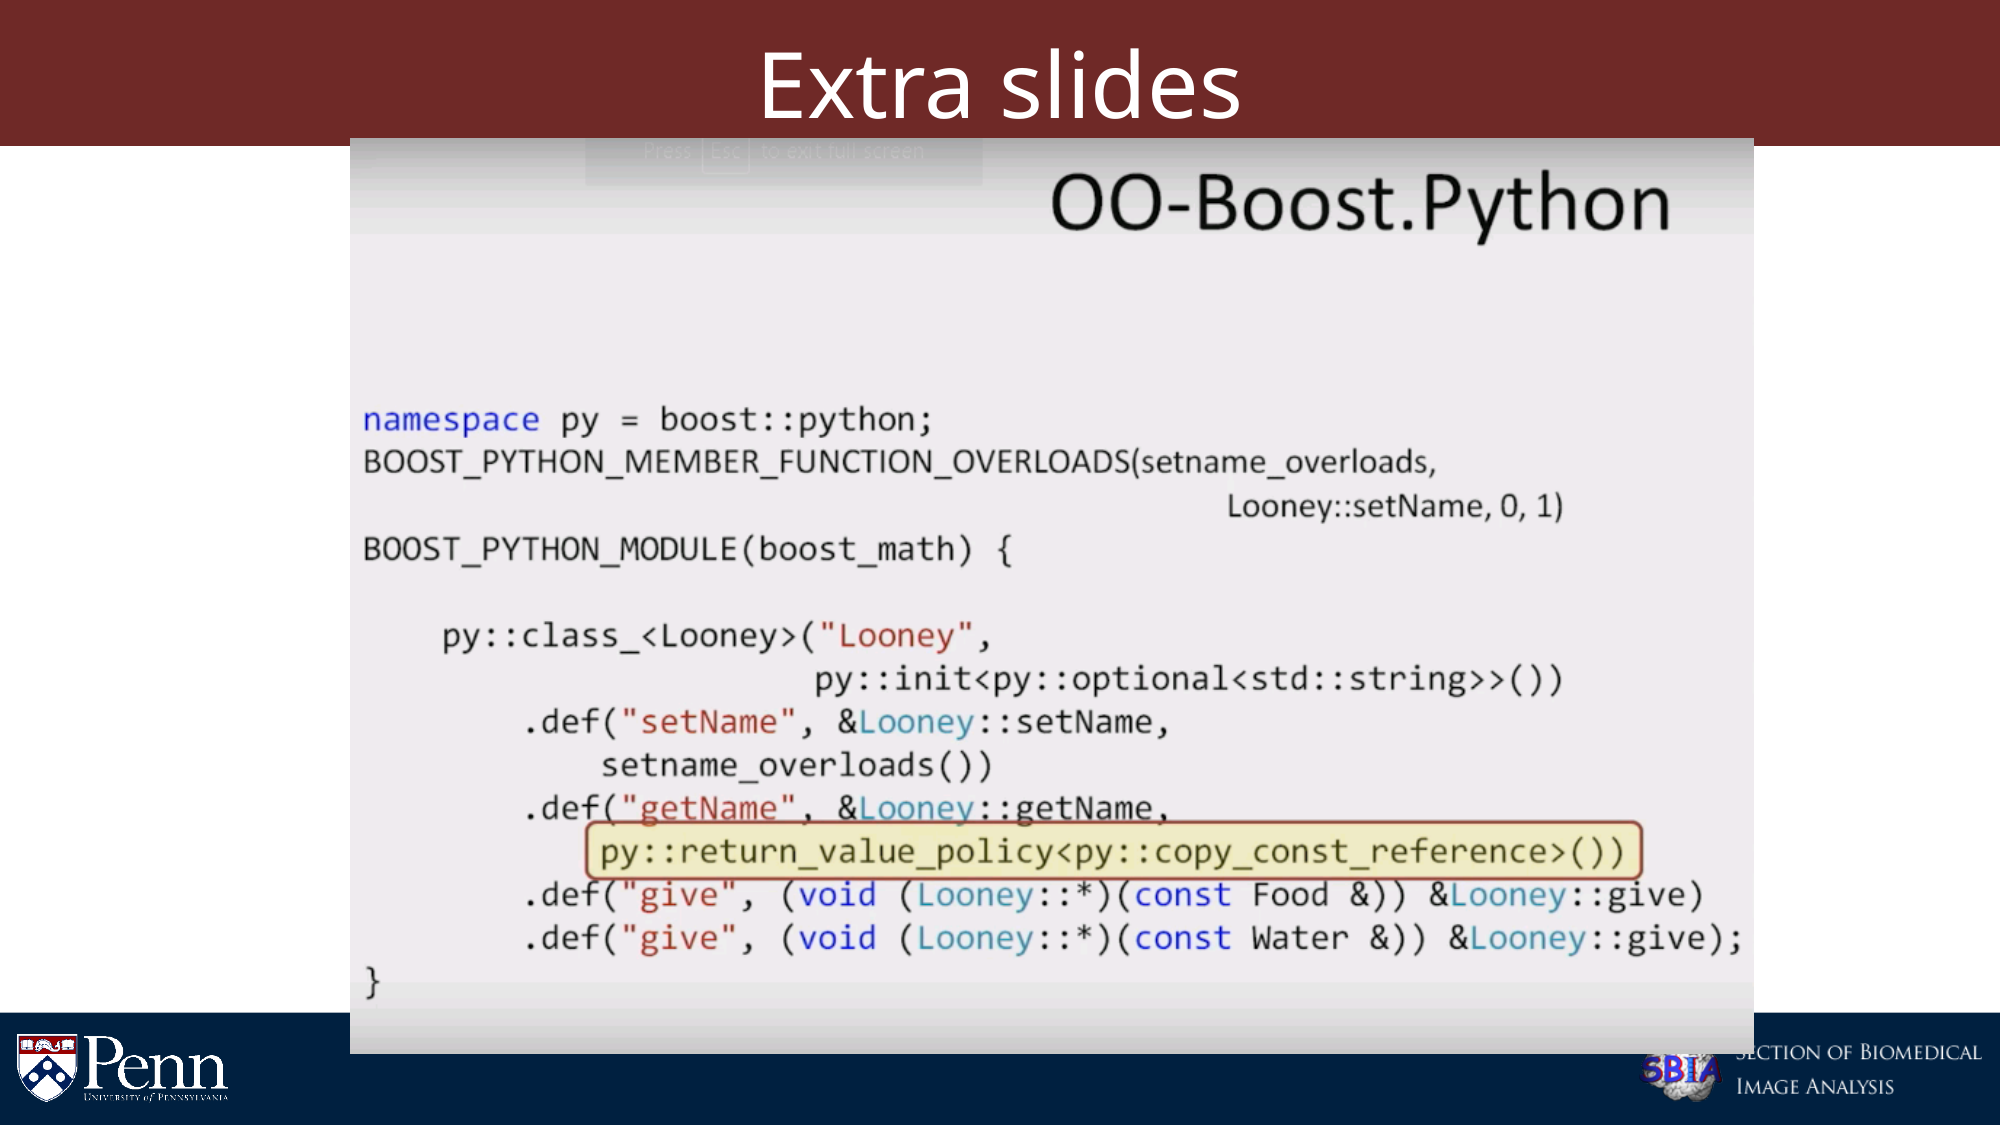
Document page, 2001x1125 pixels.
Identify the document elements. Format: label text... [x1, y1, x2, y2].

picture [349, 138, 1982, 1103]
picture [17, 1034, 228, 1103]
title Extra slides [37, 0, 1963, 146]
